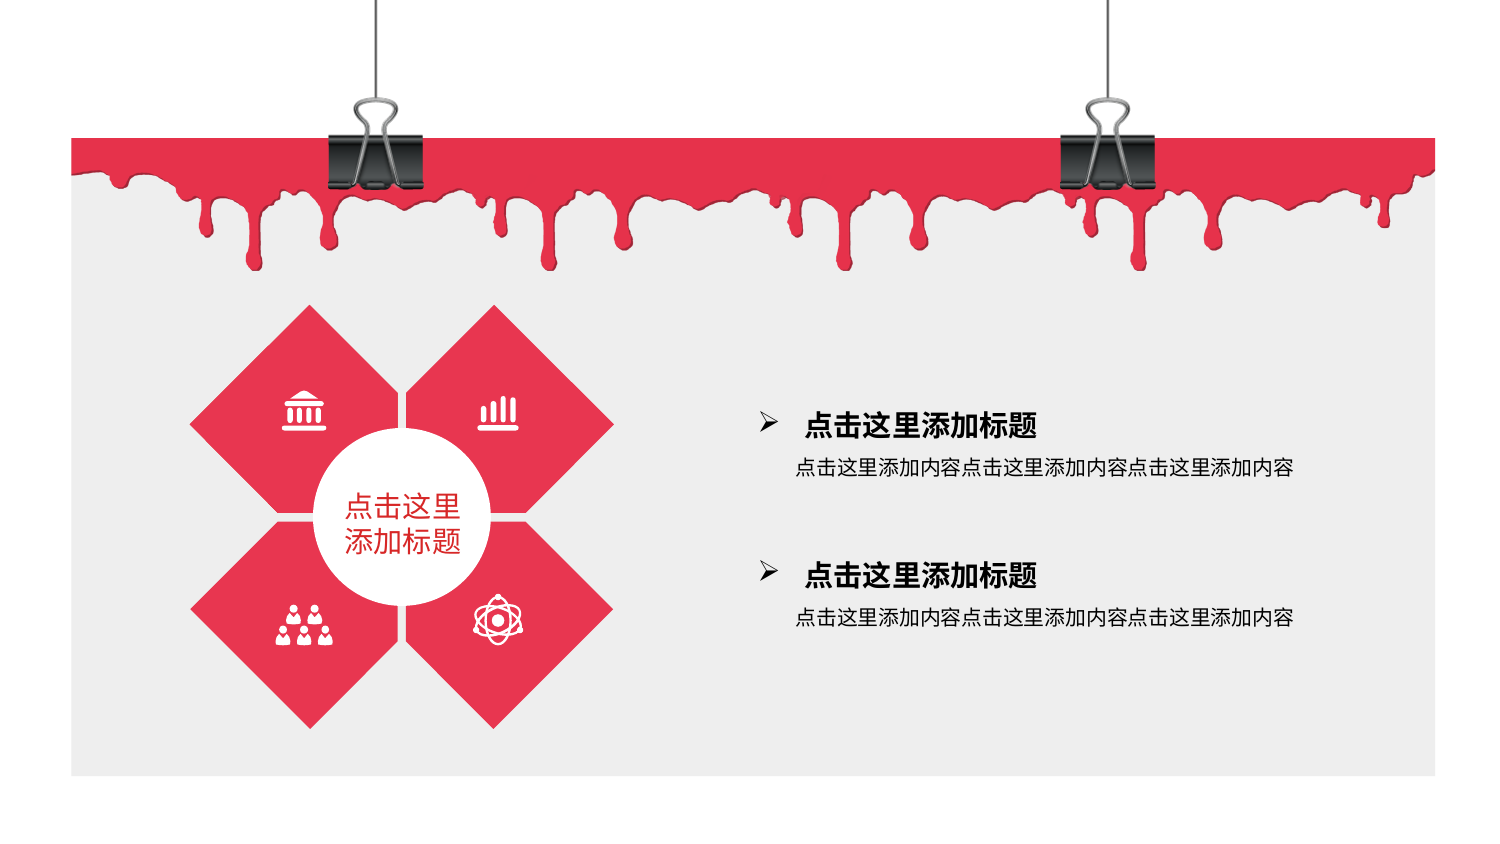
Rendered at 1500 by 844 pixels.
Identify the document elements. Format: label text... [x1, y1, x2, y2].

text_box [472, 593, 524, 646]
text_box [190, 521, 398, 729]
text_box [312, 427, 491, 606]
text_box [189, 304, 398, 513]
text_box [406, 304, 614, 513]
text_box [405, 521, 614, 729]
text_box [477, 395, 519, 431]
text_box [69, 282, 1437, 778]
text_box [281, 389, 327, 431]
text_box 点击这里添加标题 点击这里添加内容点击这里添加内容点击这里添加内容 [749, 386, 1344, 484]
text_box 点击这里 添加标题 [329, 481, 477, 567]
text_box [275, 604, 333, 646]
text_box 点击这里添加标题 点击这里添加内容点击这里添加内容点击这里添加内容 [749, 535, 1344, 634]
picture [71, 0, 1436, 277]
